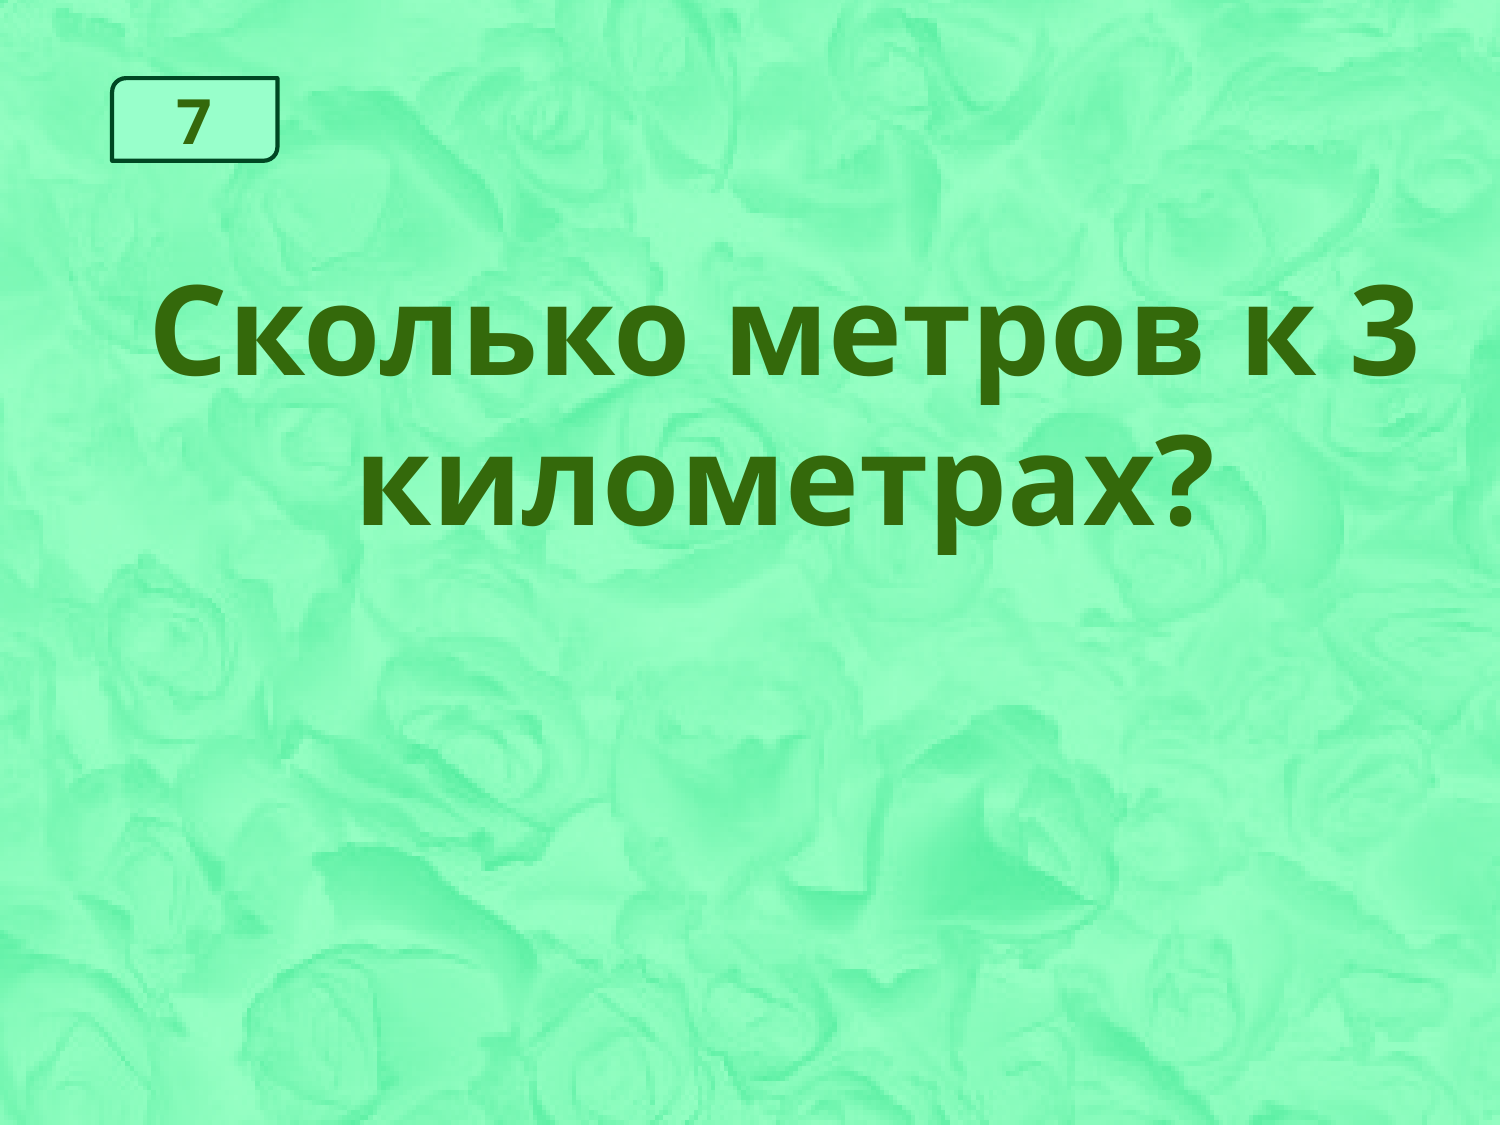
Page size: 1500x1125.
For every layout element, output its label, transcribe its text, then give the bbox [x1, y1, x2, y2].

text_box Сколько метров к 3 километрах? [123, 243, 1447, 559]
text_box 7 [109, 76, 280, 163]
